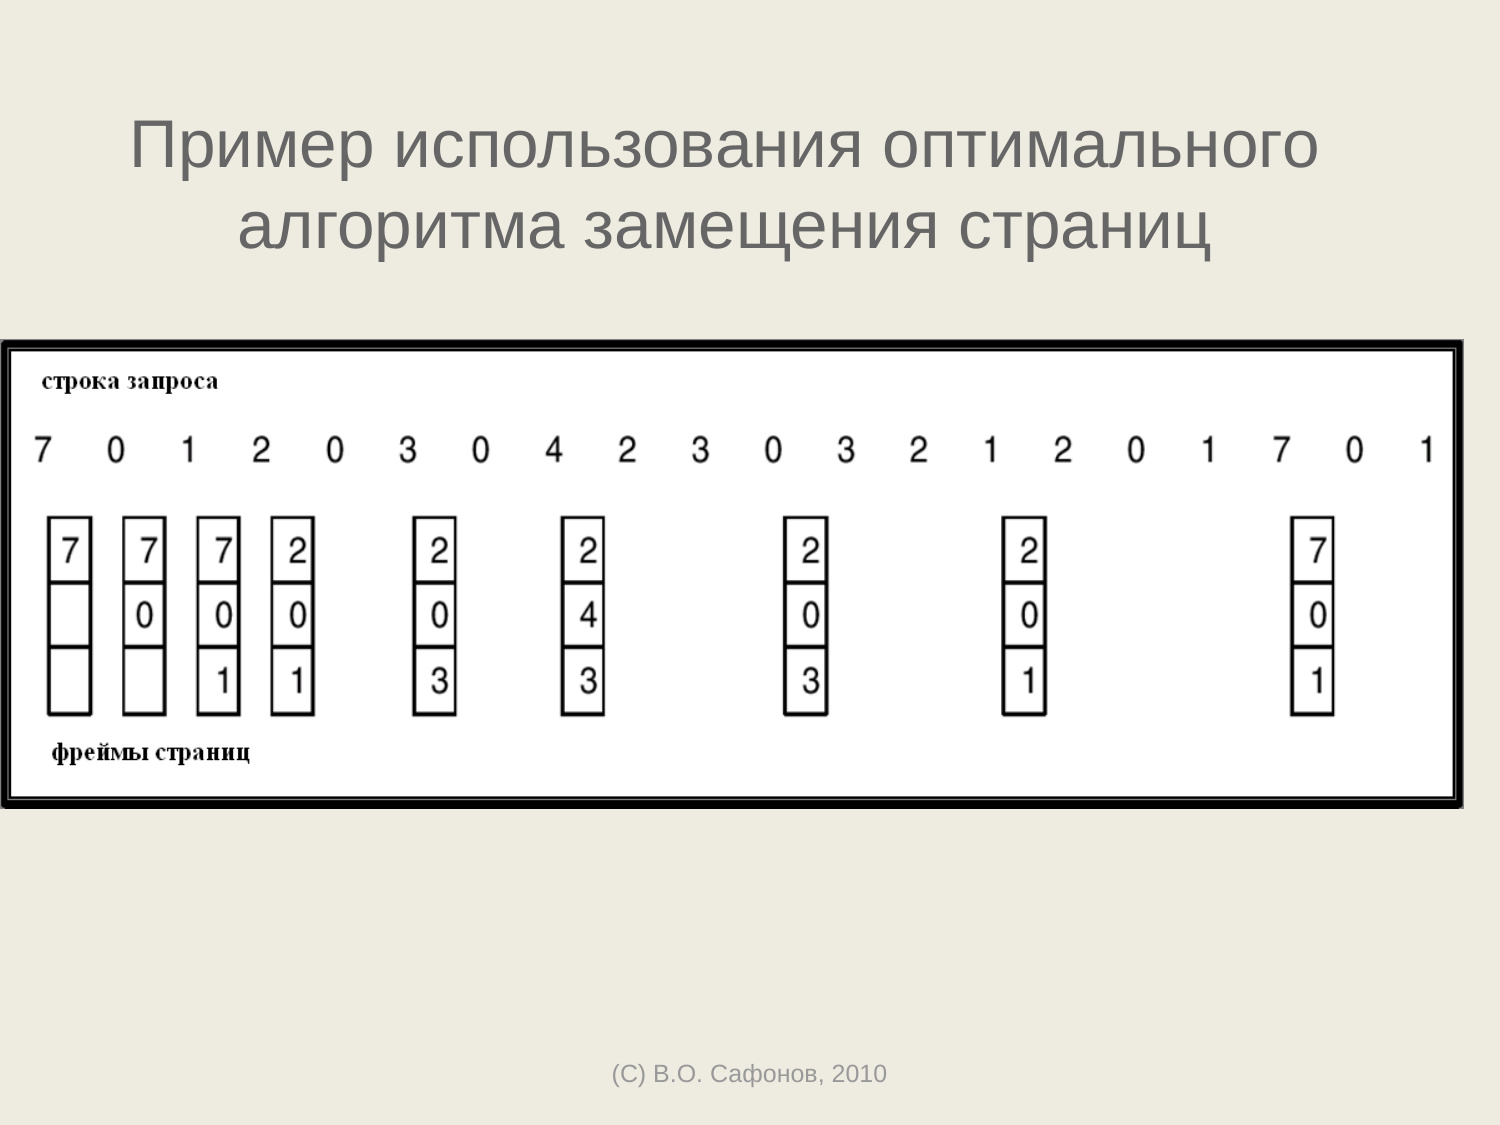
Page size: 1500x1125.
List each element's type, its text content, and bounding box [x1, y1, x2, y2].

title Пример использования оптимального алгоритма замещения страниц [62, 62, 1388, 301]
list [0, 339, 1464, 809]
footer (C) В.О. Сафонов, 2010 [512, 1042, 988, 1103]
